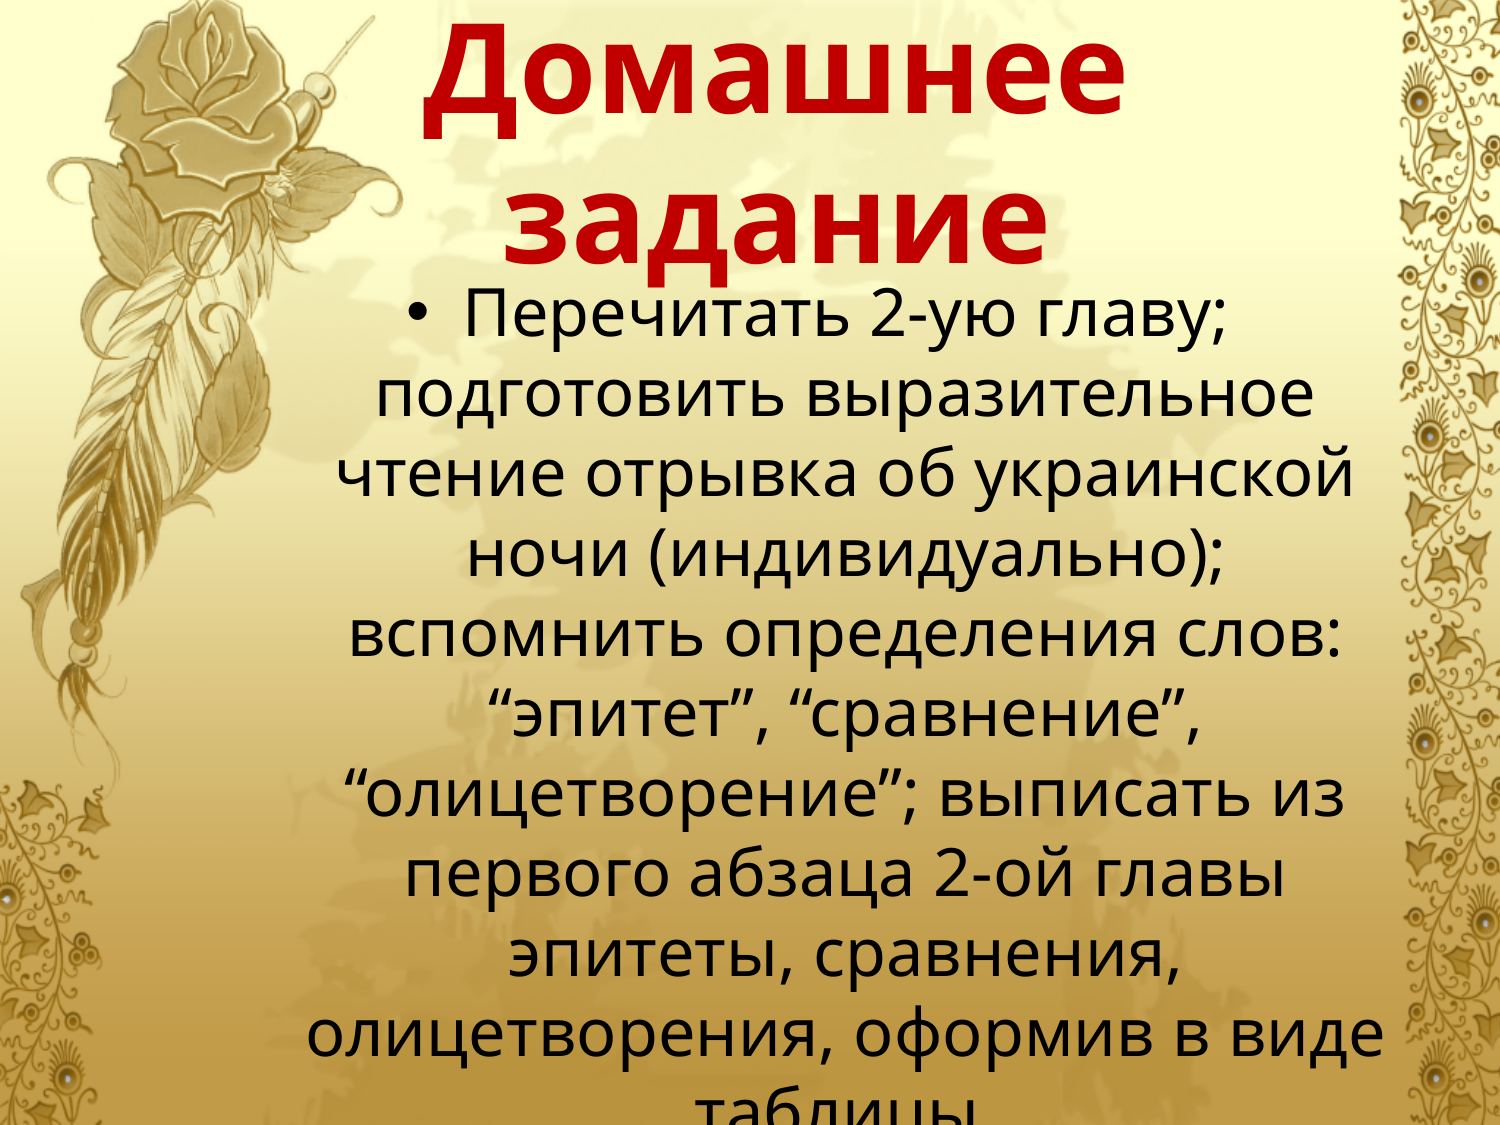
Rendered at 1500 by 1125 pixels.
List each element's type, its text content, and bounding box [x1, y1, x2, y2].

list Перечитать 2-ую главу; подготовить выразительное чтение отрывка об украинской ночи (индивидуально); вспомнить определения слов: “эпитет”, “сравнение”, “олицетворение”; выписать из первого абзаца 2-ой главы эпитеты, сравнения, олицетворения, оформив в виде таблицы. [210, 262, 1426, 1006]
title Домашнее задание [128, 45, 1425, 233]
picture [0, 0, 1500, 1125]
